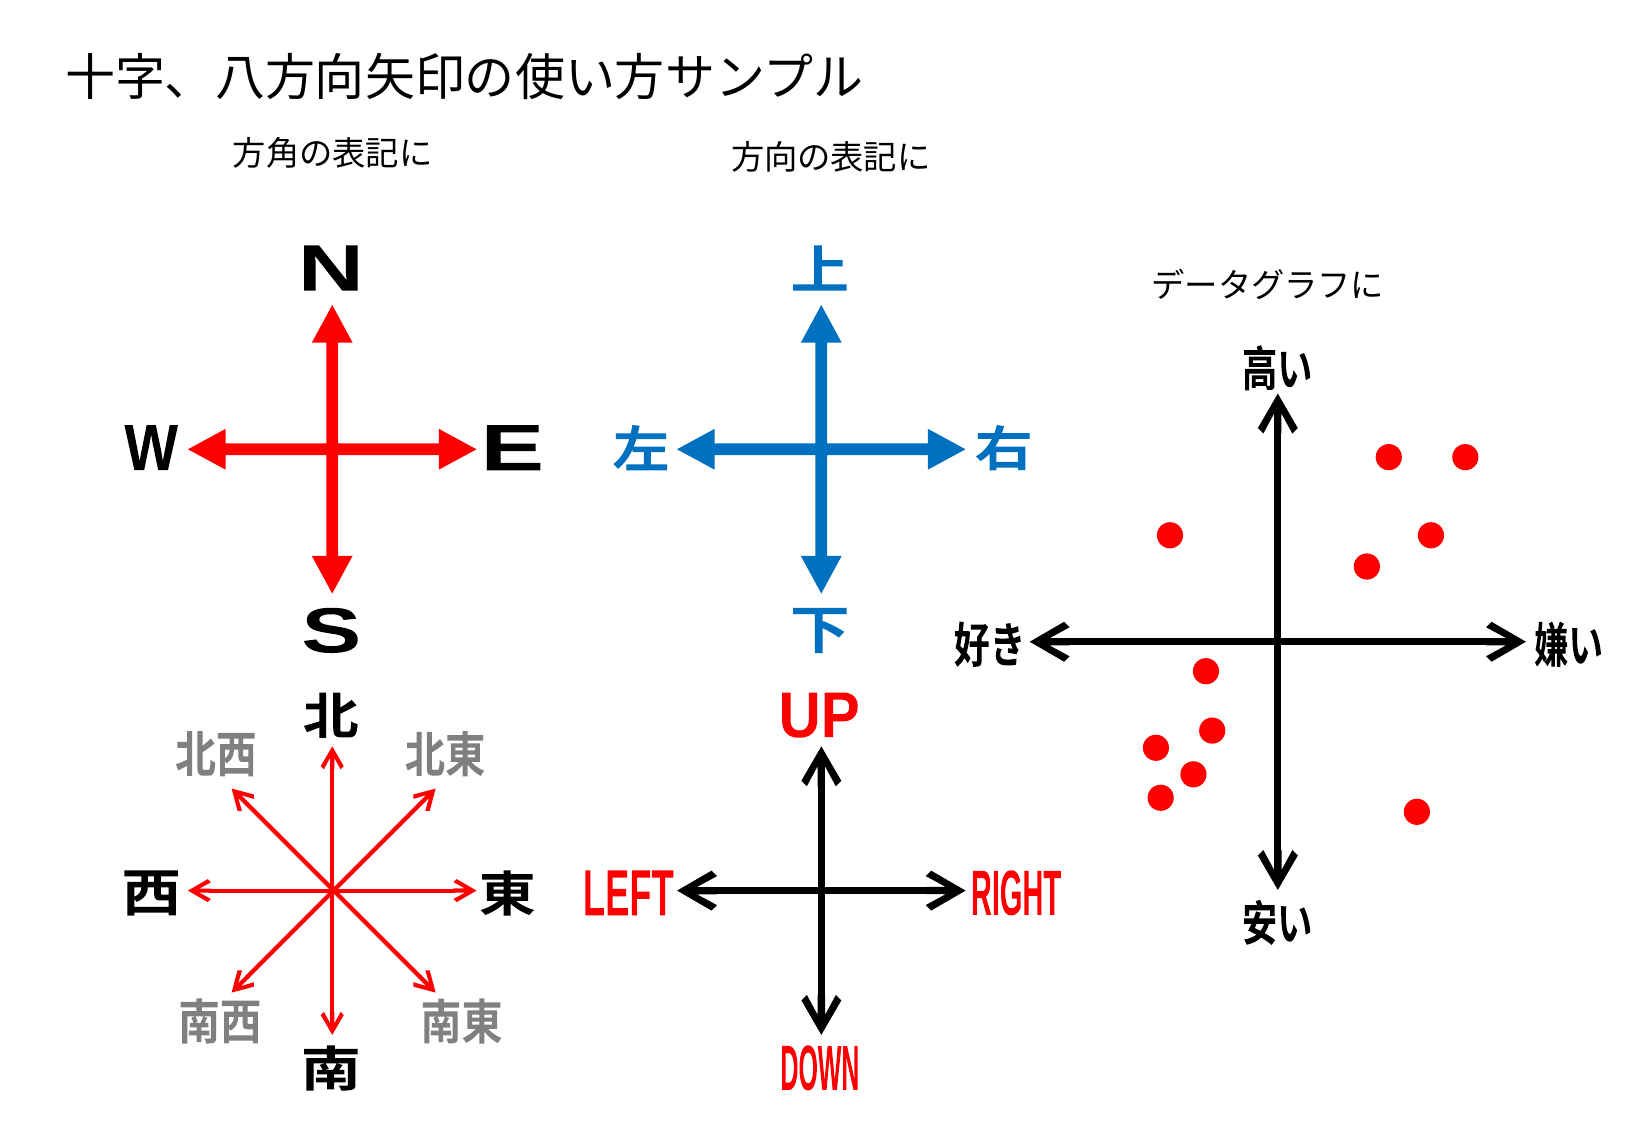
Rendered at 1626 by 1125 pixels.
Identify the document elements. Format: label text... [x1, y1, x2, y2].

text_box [676, 746, 966, 1035]
text_box [674, 302, 968, 596]
text_box 十字、八方向矢印の使い方サンプル [50, 38, 879, 113]
text_box [185, 302, 479, 596]
text_box データグラフに [1136, 256, 1400, 312]
text_box 方角の表記に [217, 124, 448, 180]
text_box 方向の表記に [716, 128, 946, 184]
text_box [189, 746, 478, 1035]
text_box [1029, 393, 1527, 890]
